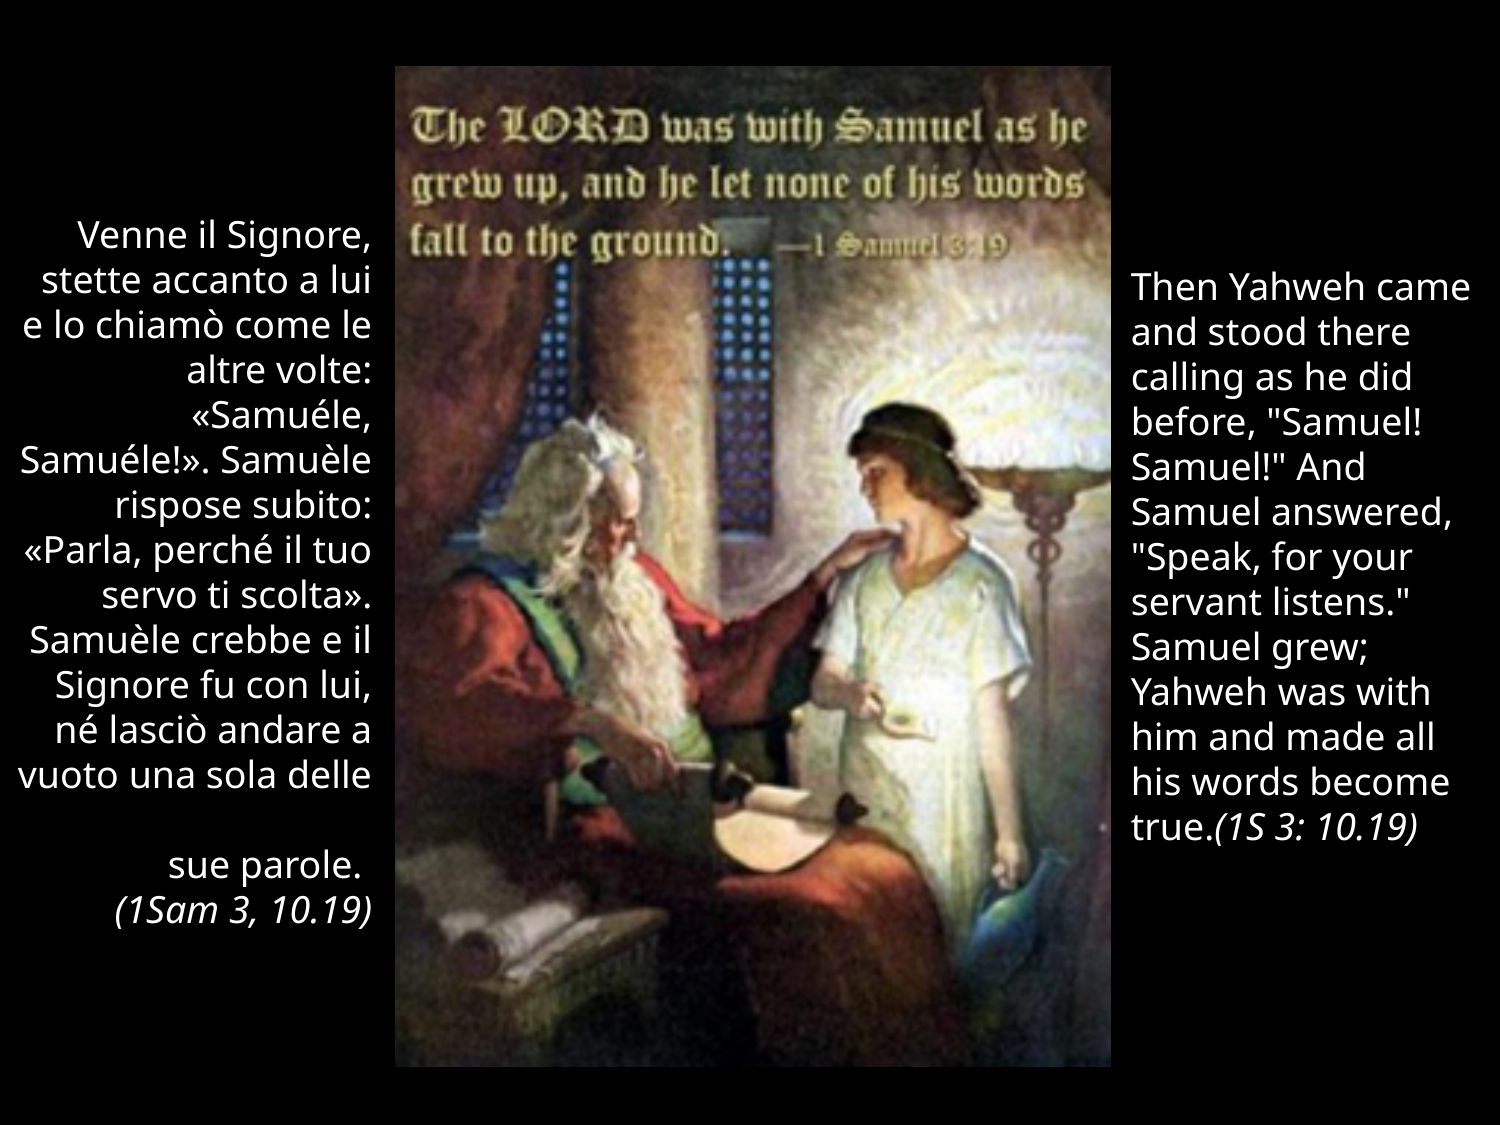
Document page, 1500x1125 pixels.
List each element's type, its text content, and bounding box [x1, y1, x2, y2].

text_box Then Yahweh came and stood there calling as he did before, "Samuel! Samuel!" And Samuel answered, "Speak, for your servant listens." Samuel grew; Yahweh was with him and made all his words become true.(1S 3: 10.19) [1116, 255, 1500, 856]
picture [395, 66, 1111, 1067]
title Venne il Signore, stette accanto a lui e lo chiamò come le altre volte: «Samuéle, Samuéle!». Samuèle rispose subito: «Parla, perché il tuo servo ti scolta». Samuèle crebbe e il Signore fu con lui, né lasciò andare a vuoto una sola delle sue parole. (1Sam 3, 10.19) [0, 500, 388, 688]
